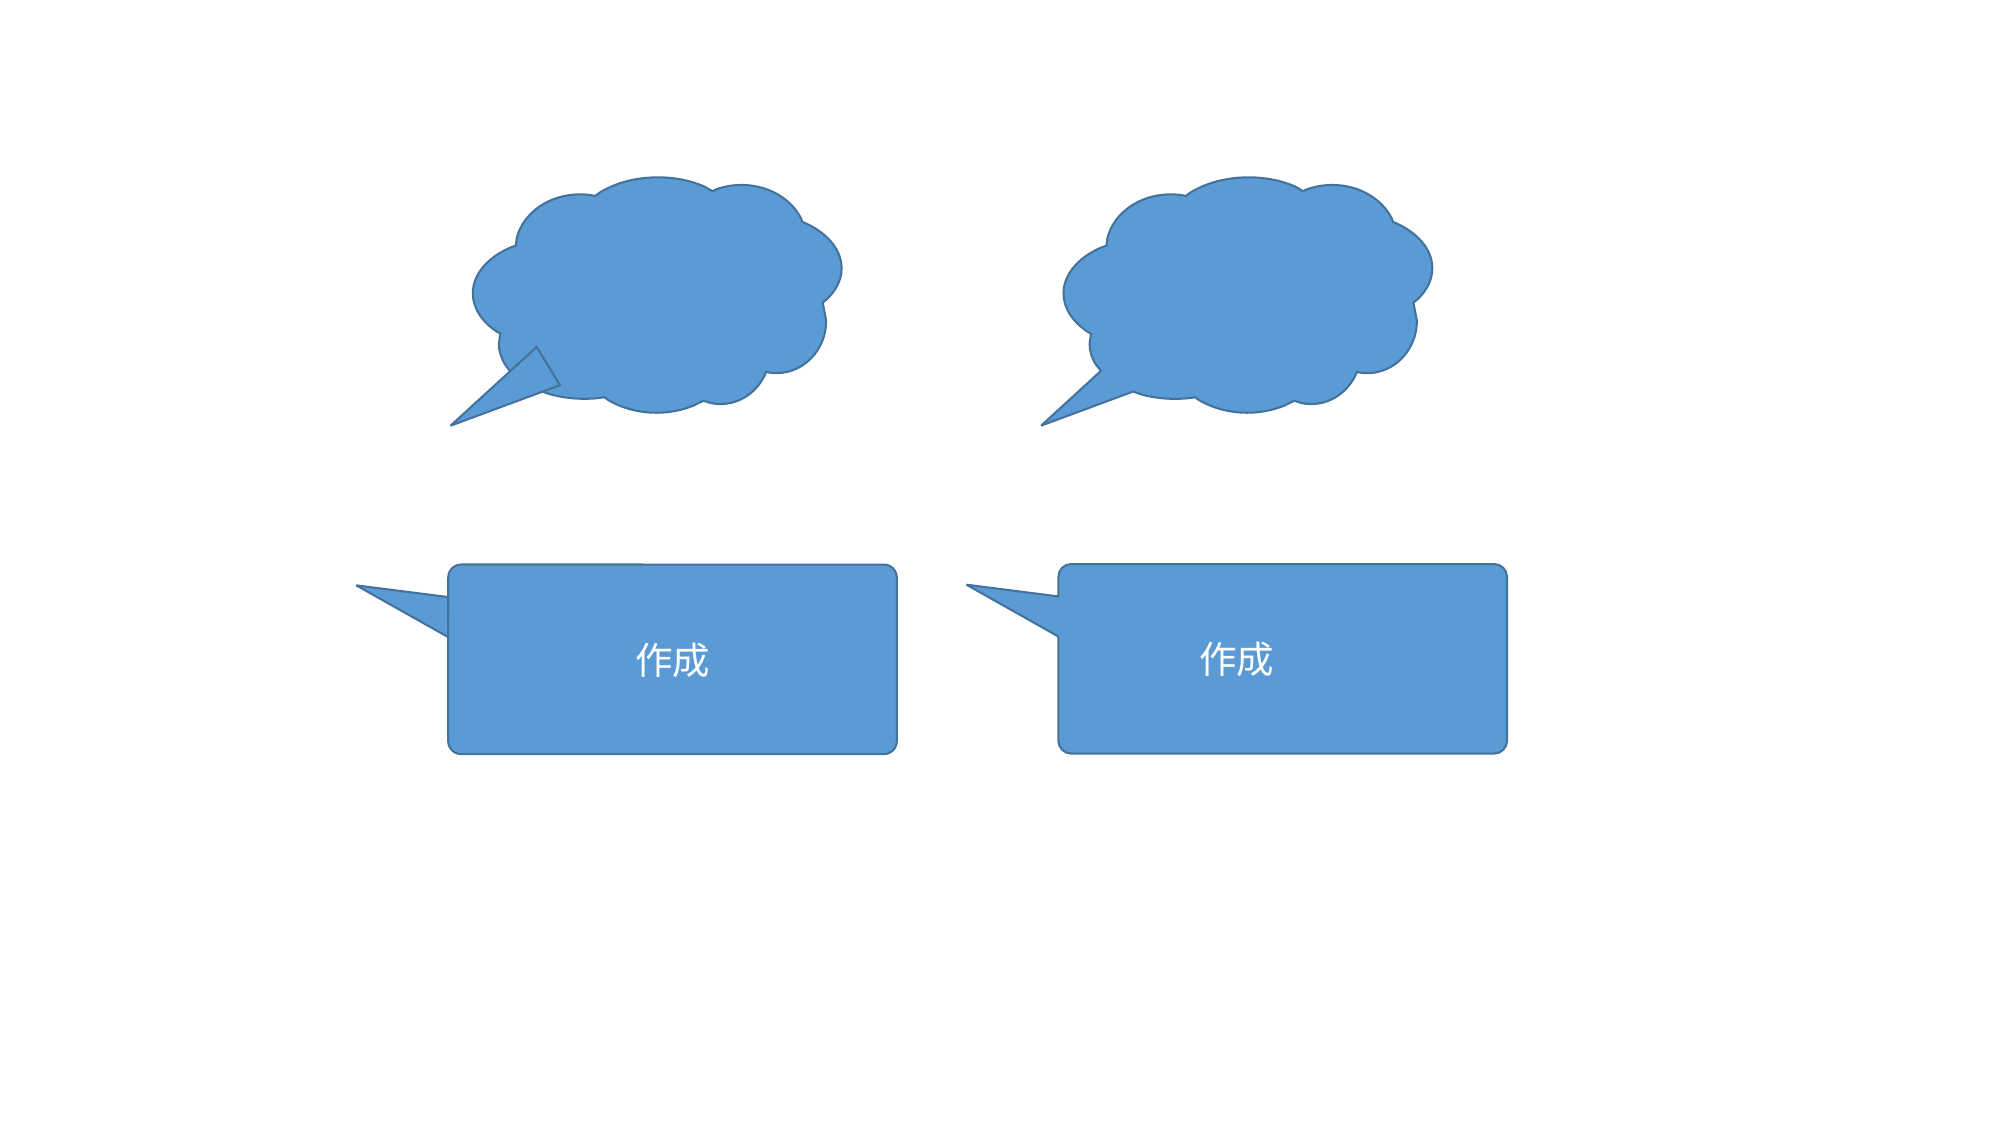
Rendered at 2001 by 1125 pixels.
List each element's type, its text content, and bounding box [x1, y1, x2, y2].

text_box 作成 [965, 563, 1509, 755]
text_box [1040, 176, 1434, 427]
text_box [355, 584, 447, 638]
text_box [449, 345, 562, 427]
text_box [471, 176, 843, 414]
text_box 作成 [447, 563, 898, 756]
